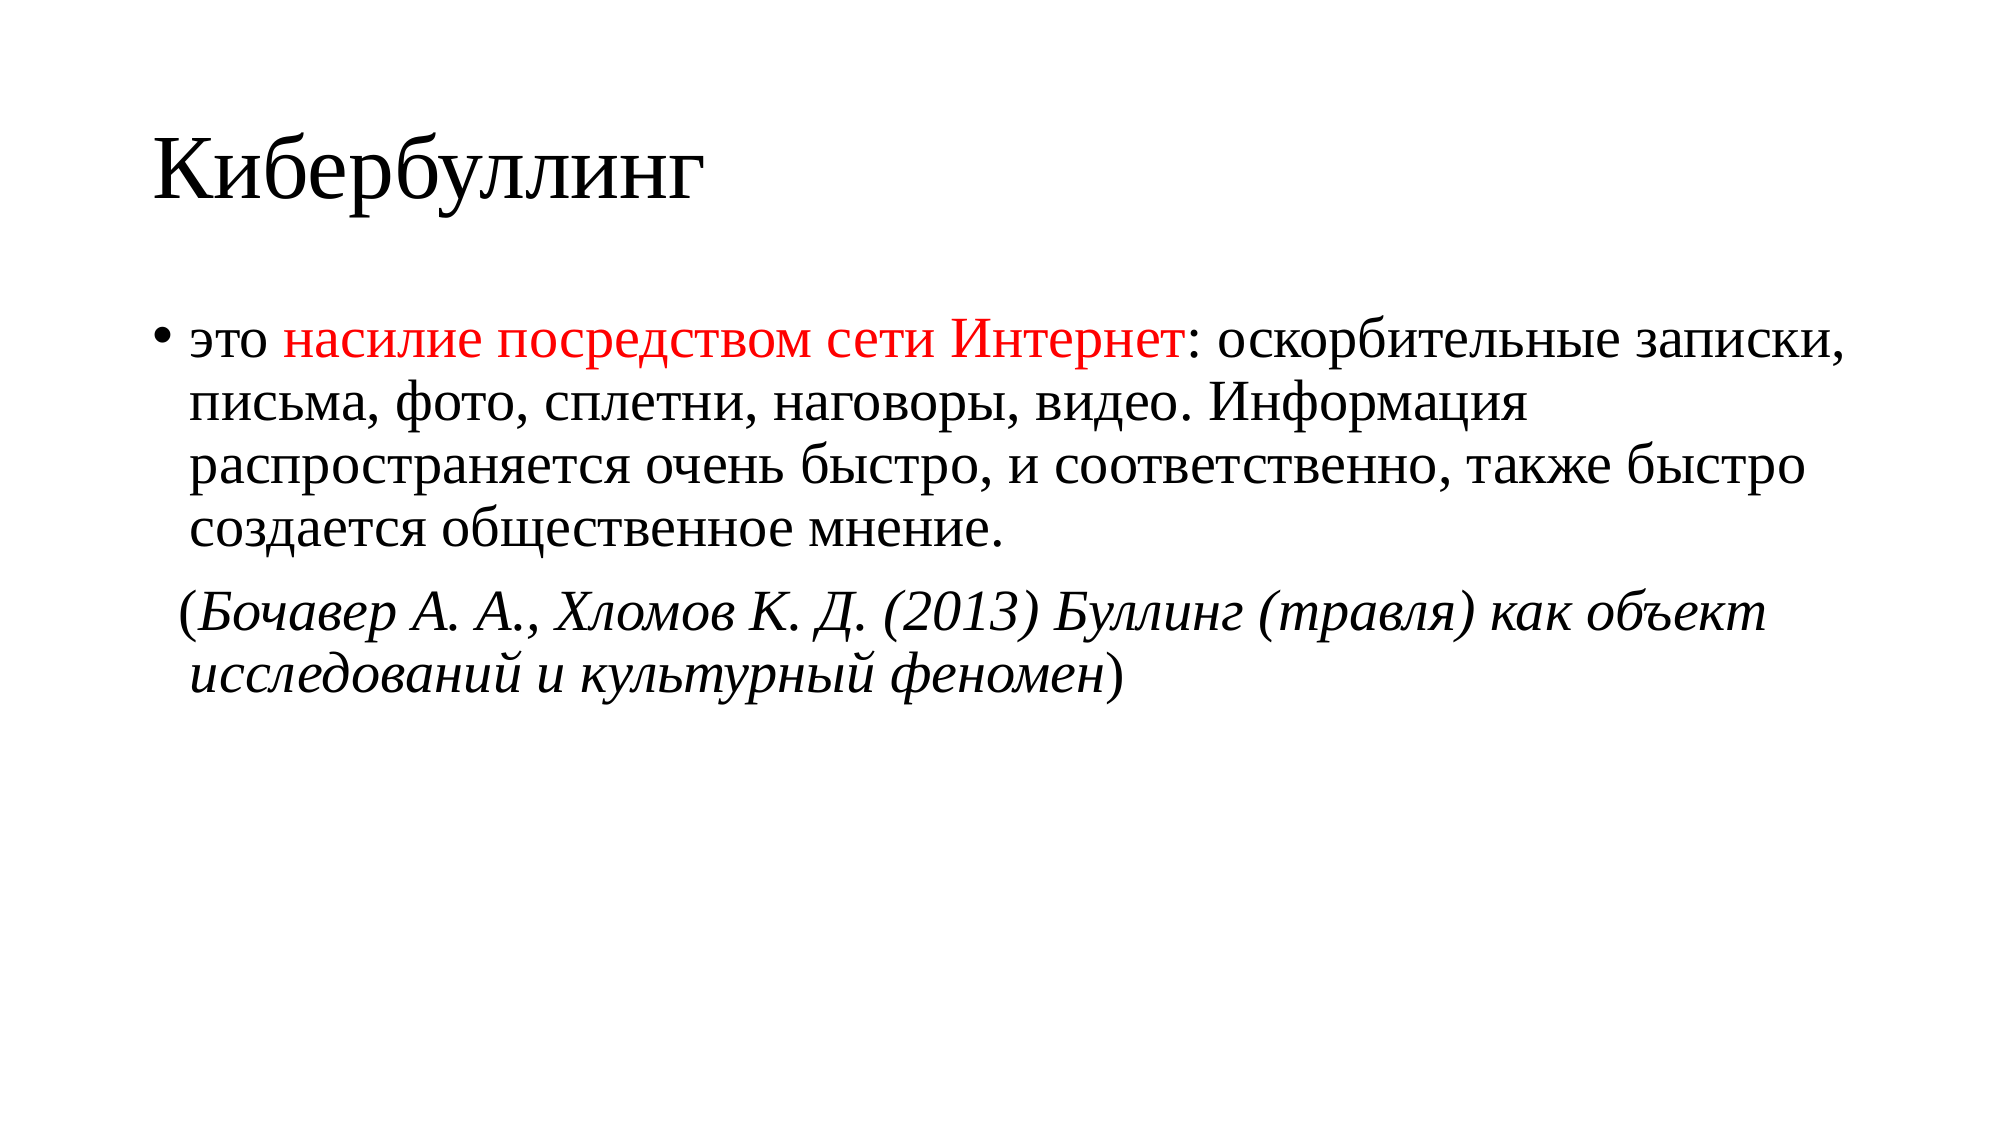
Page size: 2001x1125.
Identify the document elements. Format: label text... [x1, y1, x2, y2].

title Кибербуллинг [137, 59, 1863, 278]
list это насилие посредством сети Интернет: оскорбительные записки, письма, фото, сплетни, наговоры, видео. Информация распространяется очень быстро, и соответственно, также быстро создается общественное мнение. (Бочавер А. А., Хломов К. Д. (2013) Буллинг (травля) как объект исследований и культурный феномен) [137, 299, 1863, 1014]
